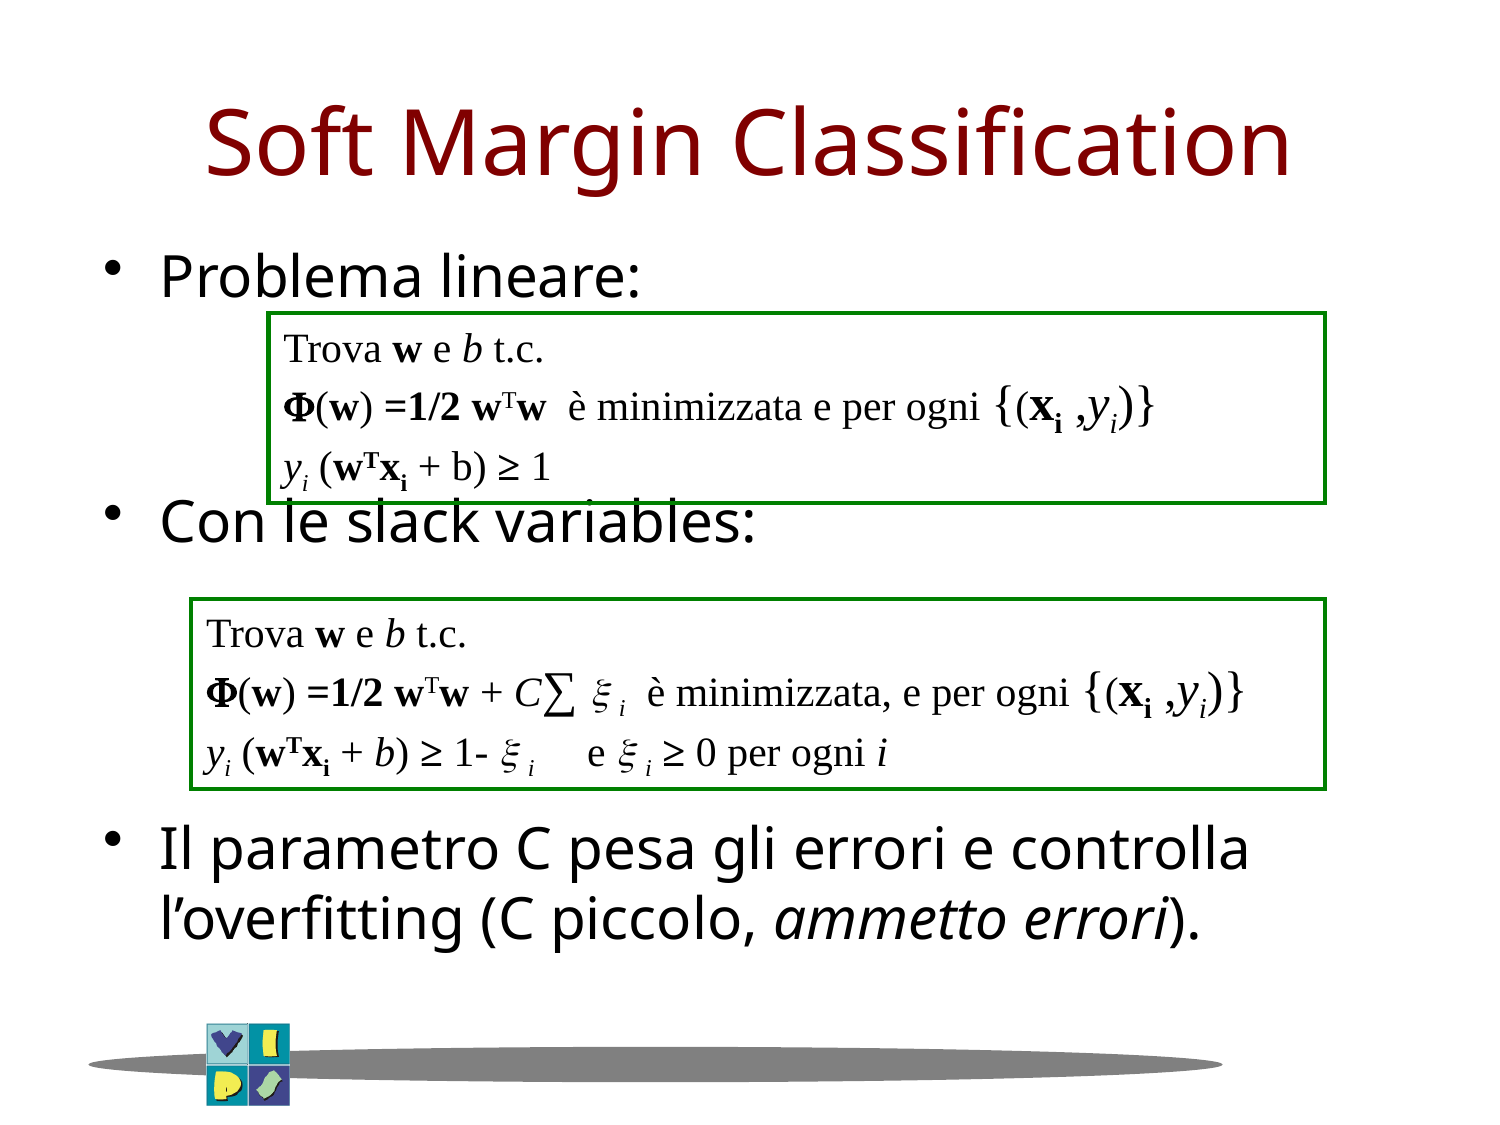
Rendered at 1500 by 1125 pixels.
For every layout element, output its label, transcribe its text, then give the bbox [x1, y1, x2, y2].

picture [206, 1023, 290, 1106]
text_box Trova w e b t.c. (w) =1/2 wTw + C∑  i è minimizzata, e per ogni {(xi ,yi)} yi (wTxi + b) ≥ 1-  i e  i ≥ 0 per ogni i [191, 598, 1325, 789]
title Soft Margin Classification [75, 45, 1425, 233]
text_box Trova w e b t.c. (w) =1/2 wTw è minimizzata e per ogni {(xi ,yi)} yi (wTxi + b) ≥ 1 [268, 313, 1325, 504]
list Problema lineare: Con le slack variables: Il parametro C pesa gli errori e controlla l’overfitting (C piccolo, ammetto errori). [88, 231, 1439, 975]
